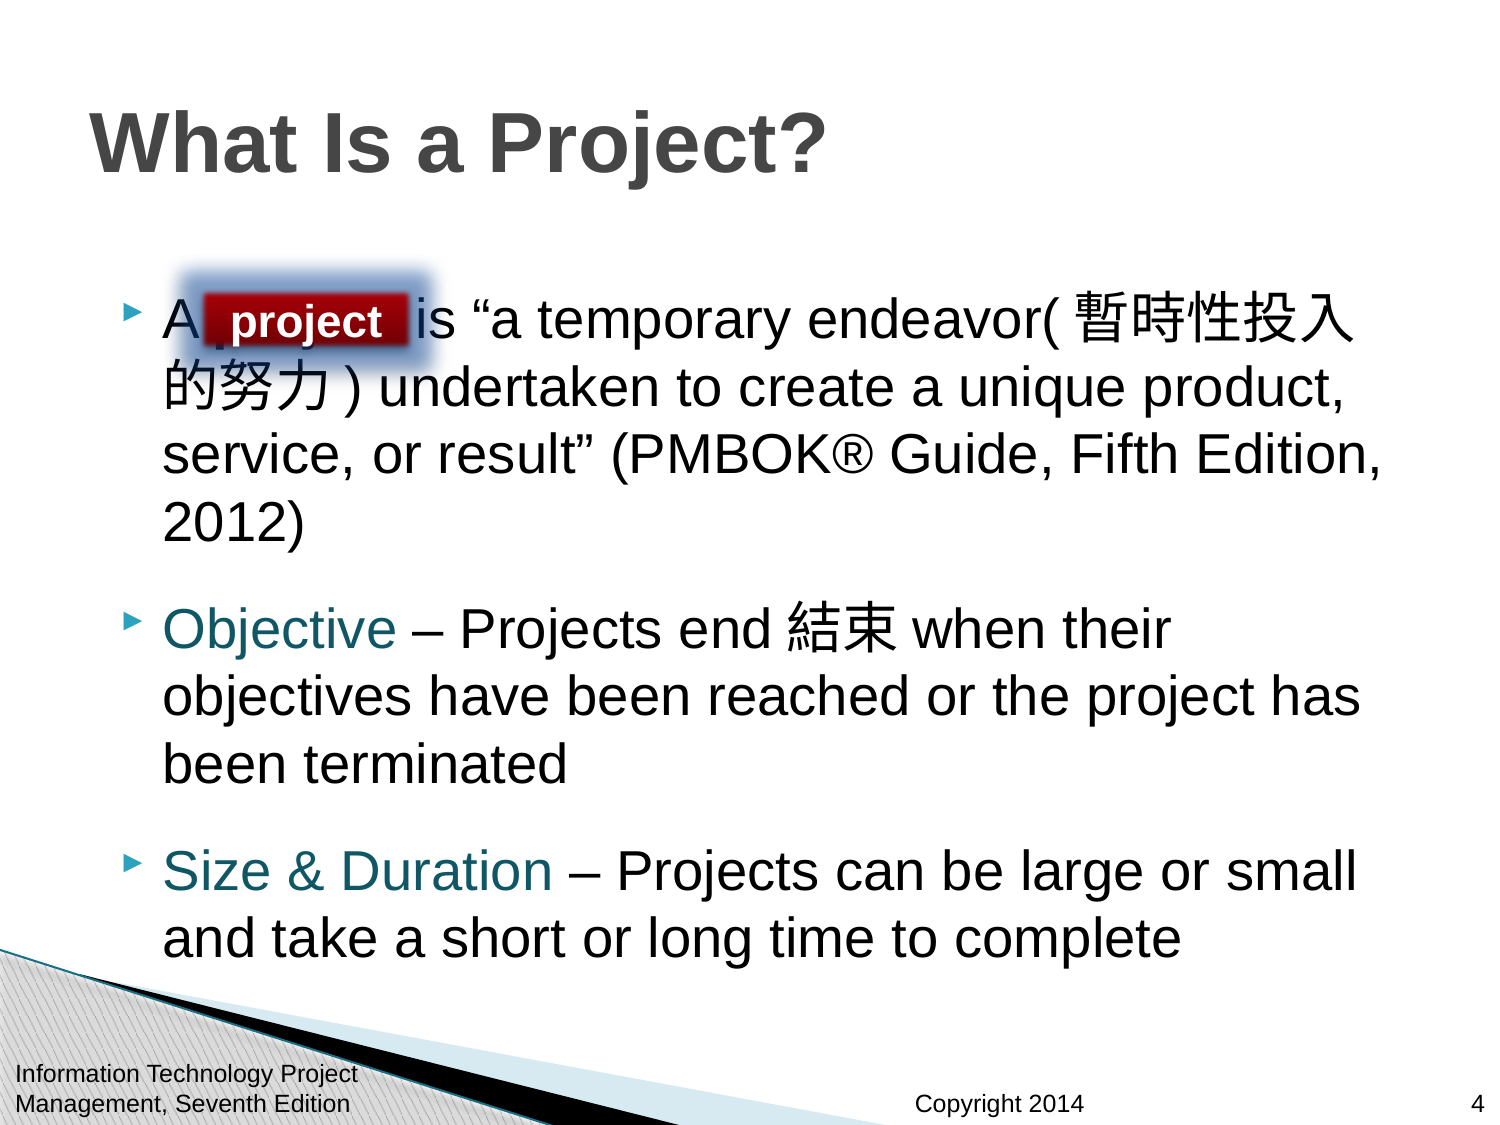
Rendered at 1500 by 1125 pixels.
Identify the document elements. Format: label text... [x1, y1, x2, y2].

list A project is “a temporary endeavor(暫時性投入的努力) undertaken to create a unique product, service, or result” (PMBOK® Guide, Fifth Edition, 2012) Objective – Projects end結束when their objectives have been reached or the project has been terminated Size & Duration – Projects can be large or small and take a short or long time to complete [87, 274, 1401, 1013]
text_box project [208, 297, 405, 342]
footer Information Technology Project Management, Seventh Edition [0, 1065, 425, 1125]
title What Is a Project? [75, 45, 1425, 233]
slide_number 4 [1408, 1065, 1500, 1125]
